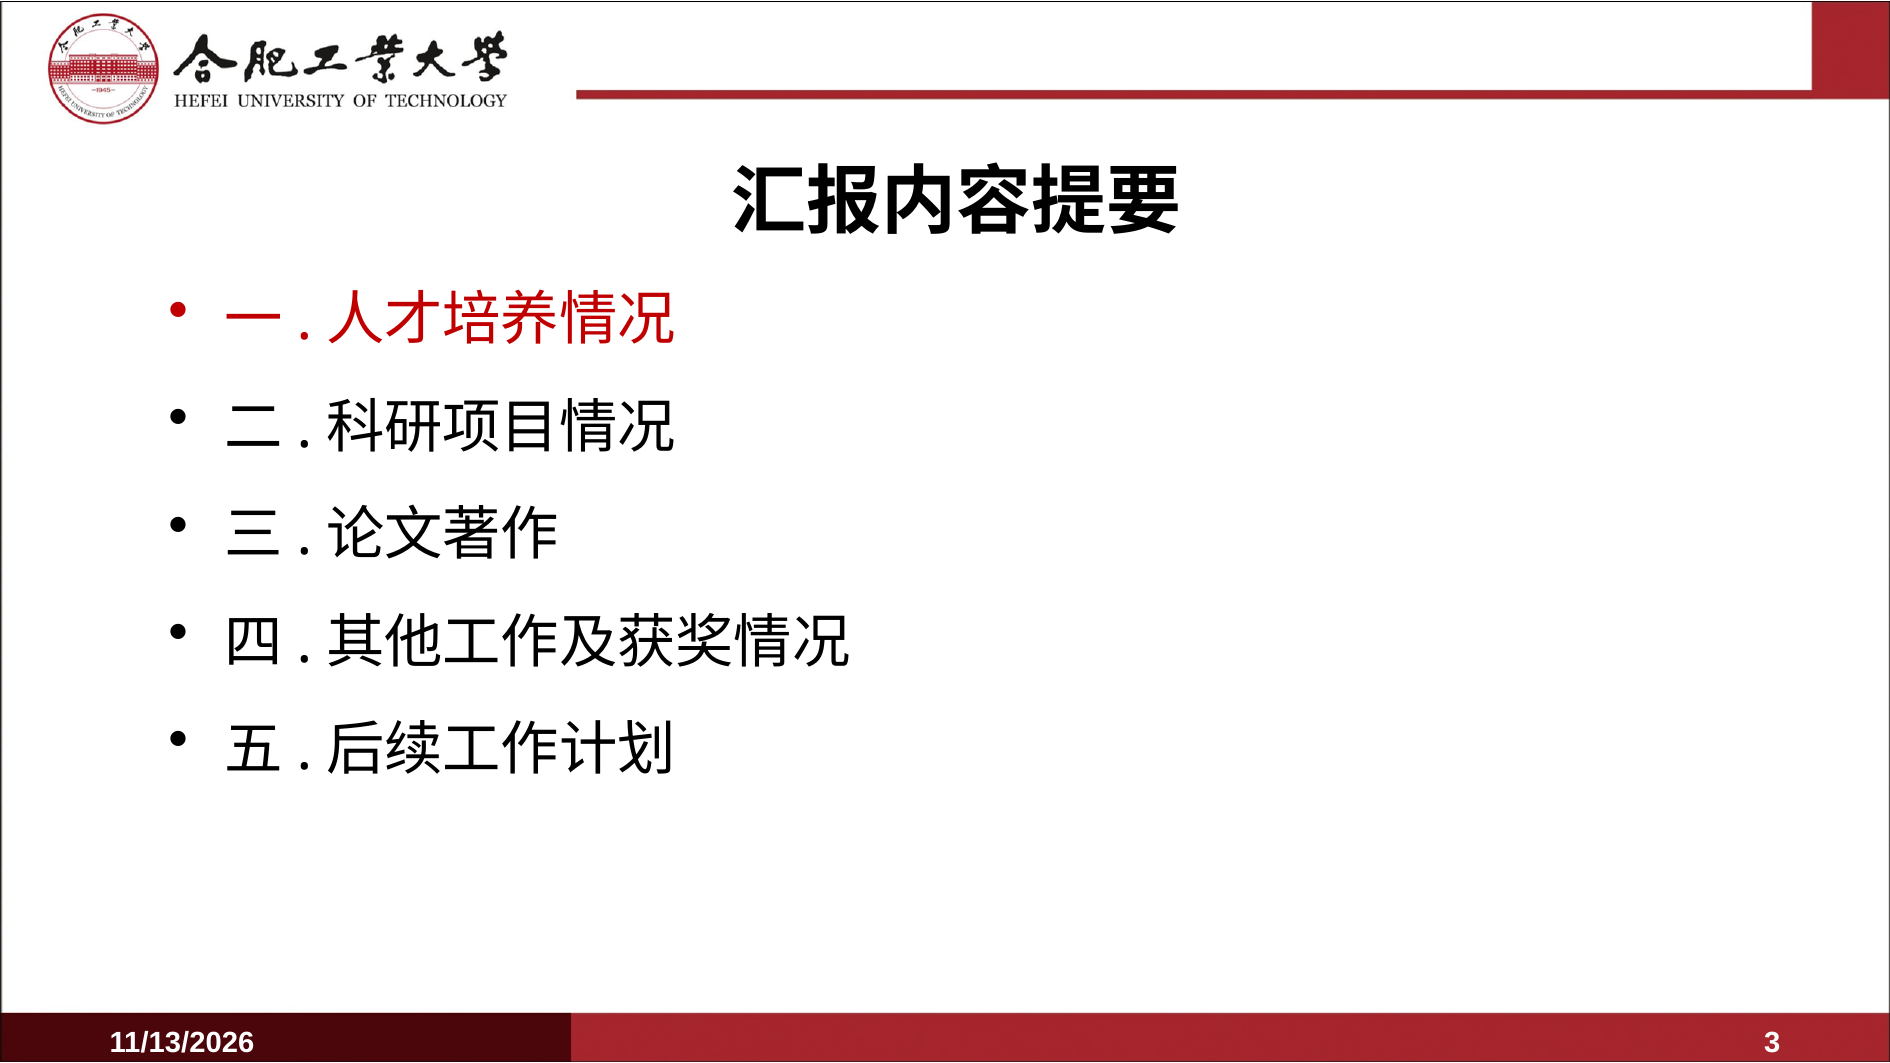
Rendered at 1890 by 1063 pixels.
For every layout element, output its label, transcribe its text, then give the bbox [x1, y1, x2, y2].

title 汇报内容提要 [153, 121, 1760, 273]
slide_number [94, 1015, 536, 1063]
list 一.人才培养情况 二.科研项目情况 三.论文著作 四.其他工作及获奖情况 五.后续工作计划 [153, 273, 1760, 872]
picture [0, 1, 1890, 1062]
slide_number 2 [1354, 1015, 1796, 1063]
